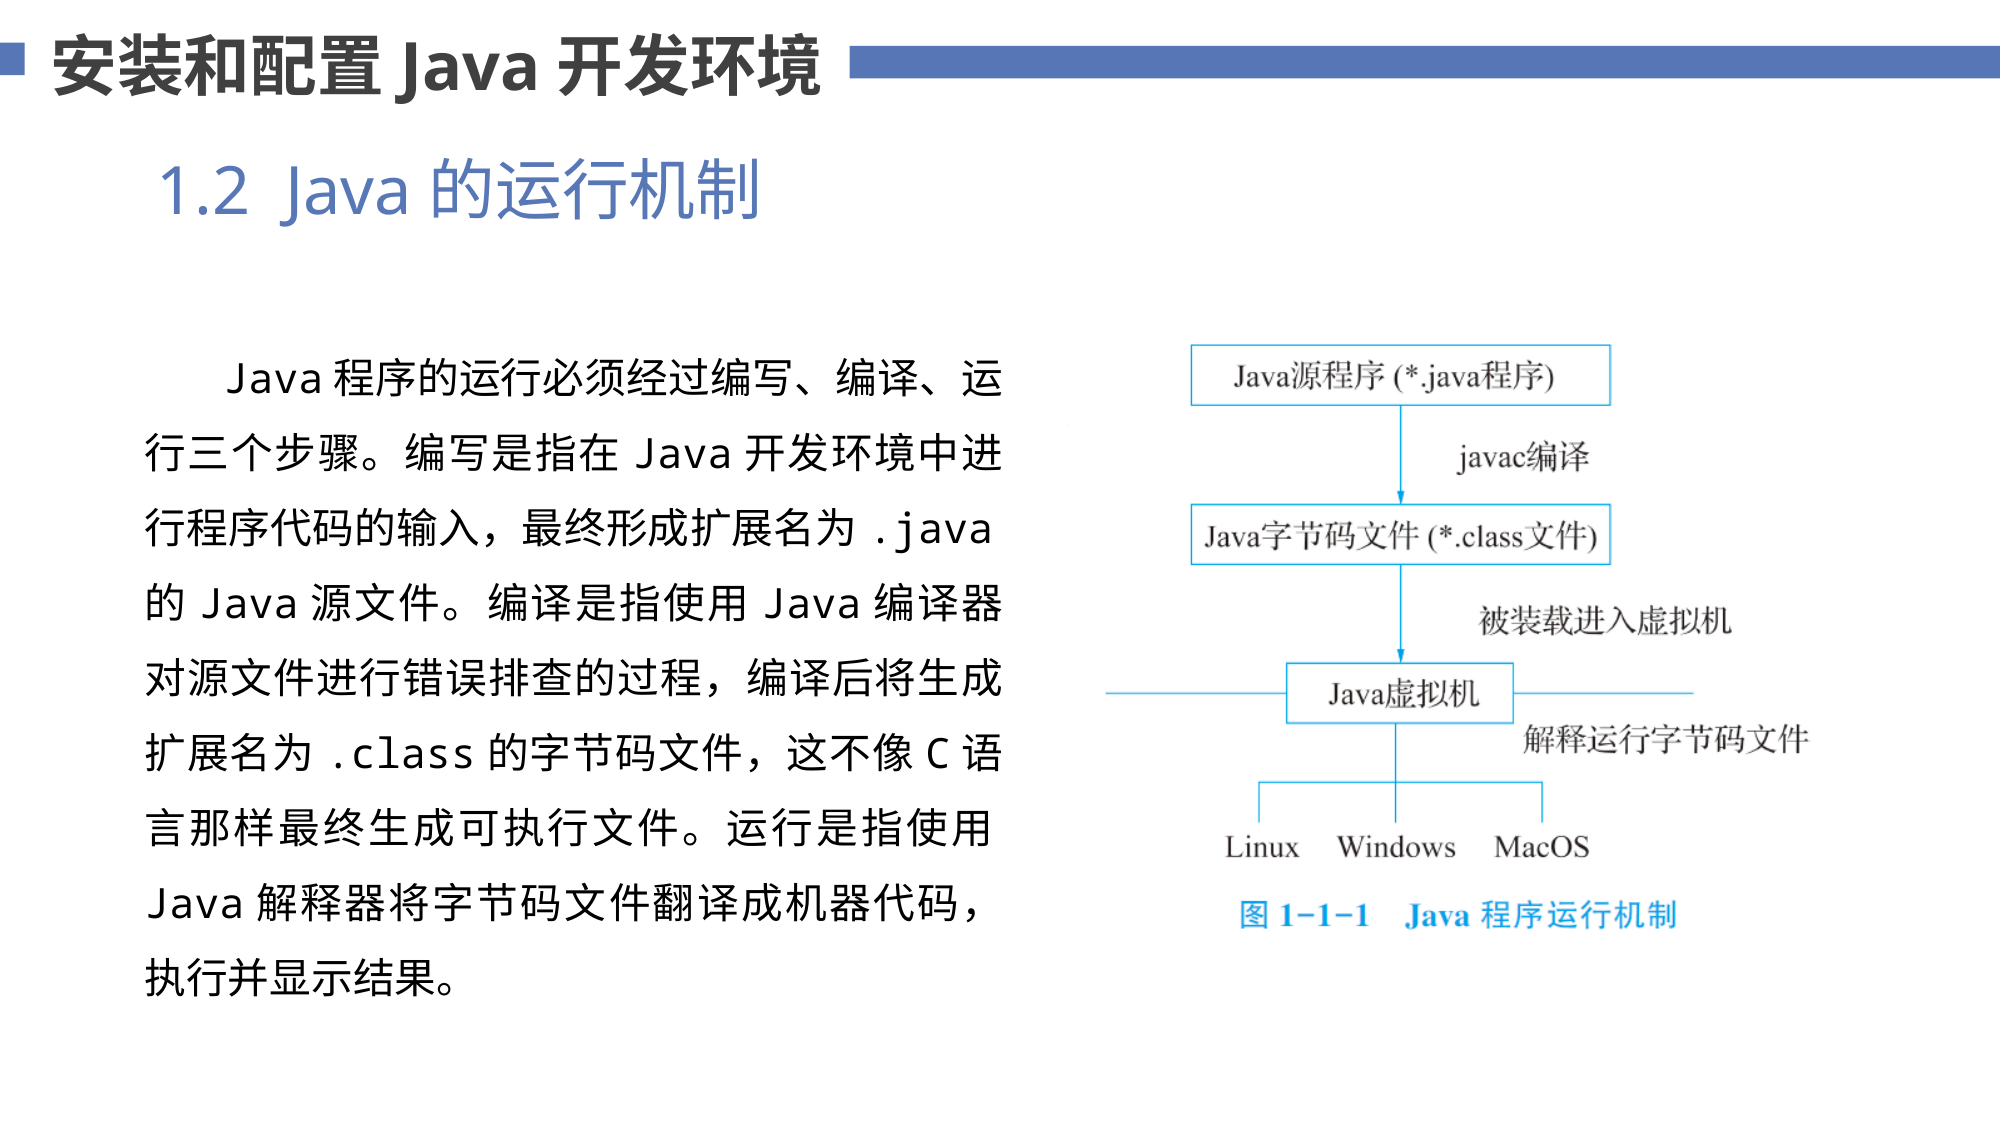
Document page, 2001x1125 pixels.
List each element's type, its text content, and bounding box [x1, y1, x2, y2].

picture [1067, 292, 1837, 955]
text_box 1.2 Java的运行机制 [141, 140, 814, 236]
text_box [0, 41, 26, 76]
text_box [848, 45, 2000, 80]
text_box Java程序的运行必须经过编写、编译、运行三个步骤。编写是指在Java开发环境中进行程序代码的输入，最终形成扩展名为.java的Java源文件。编译是指使用Java编译器对源文件进行错误排查的过程，编译后将生成扩展名为.class的字节码文件，这不像C语言那样最终生成可执行文件。运行是指使用Java解释器将字节码文件翻译成机器代码，执行并显示结果。 [144, 326, 1003, 1002]
text_box 安装和配置Java开发环境 [50, 23, 824, 104]
